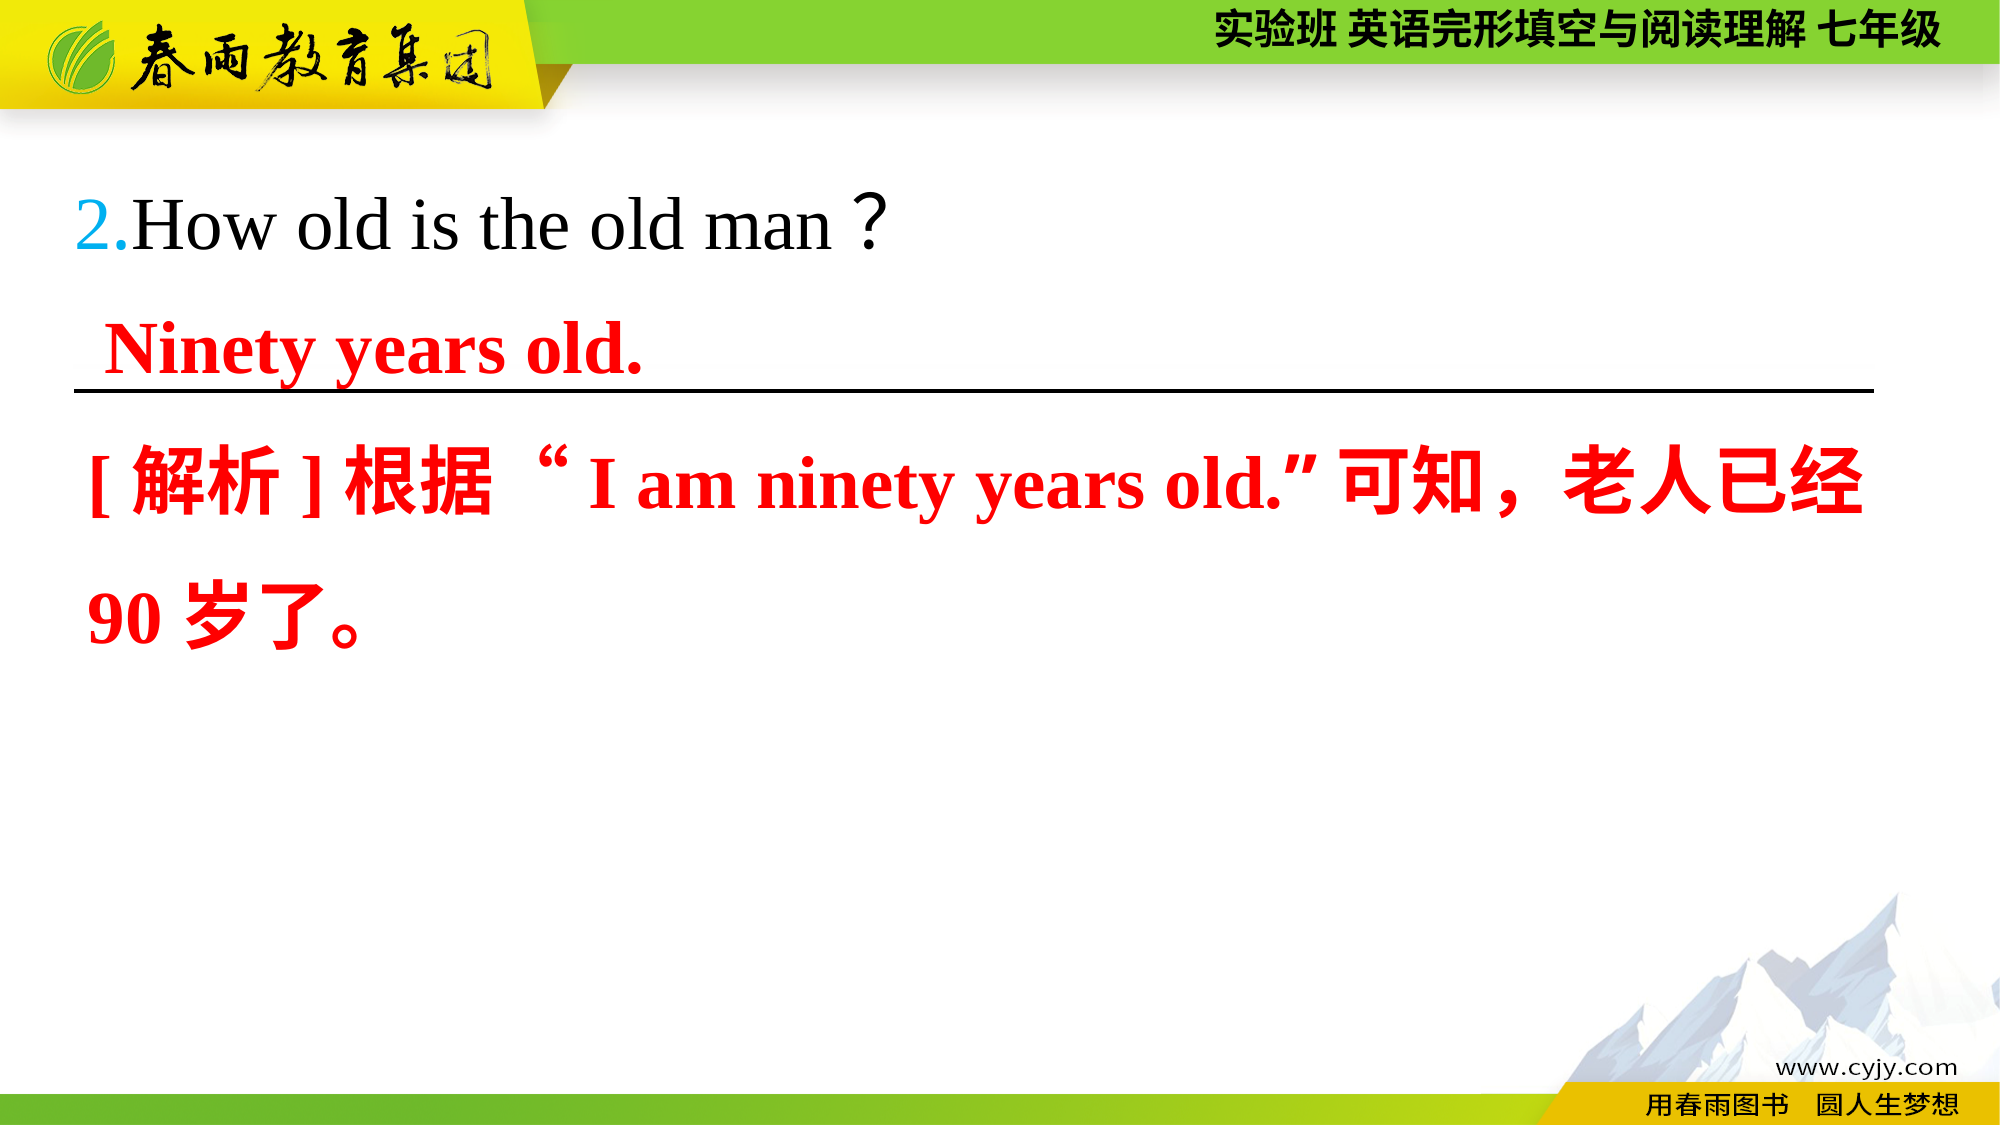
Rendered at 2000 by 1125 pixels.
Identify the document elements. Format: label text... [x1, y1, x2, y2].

picture [0, 0, 2000, 1125]
text_box [解析]根据“I am ninety years old.”可知，老人已经90岁了。 [72, 380, 1898, 666]
text_box Ninety years old. [71, 245, 1899, 396]
list 2.How old is the old man？ ———————————————————————— [59, 122, 1944, 411]
